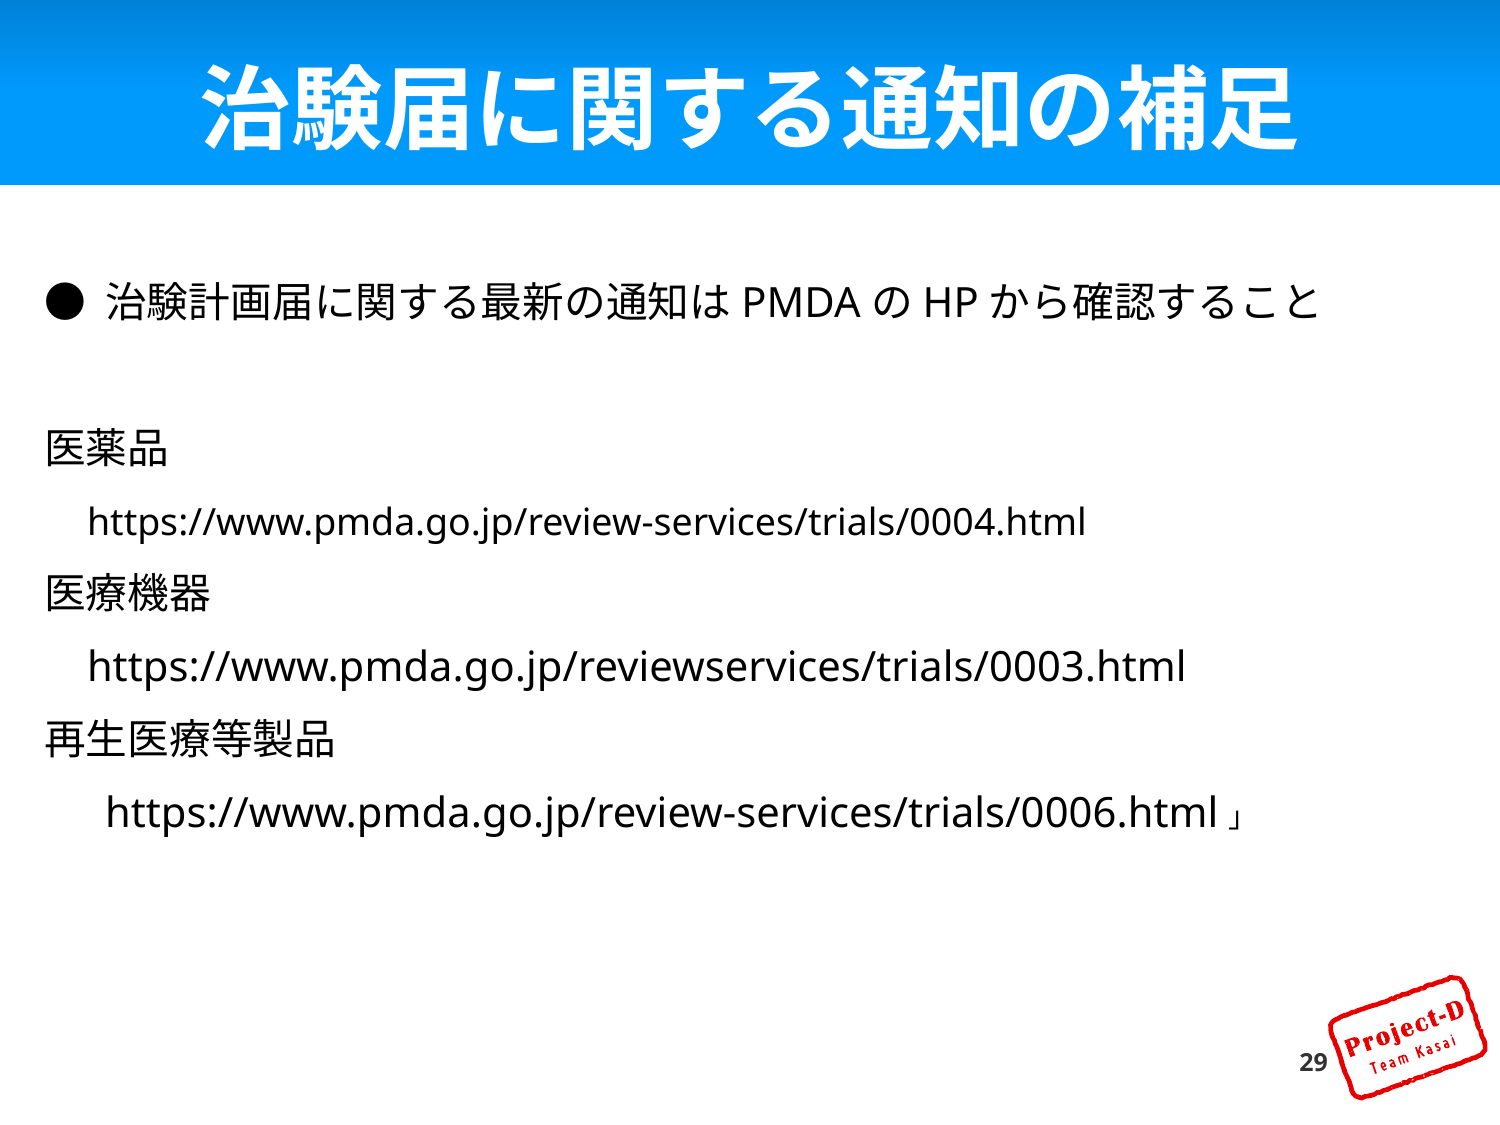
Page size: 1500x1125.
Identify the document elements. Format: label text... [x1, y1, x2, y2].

list ● 治験計画届に関する最新の通知はPMDAのHPから確認すること 医薬品 https://www.pmda.go.jp/review-services/trials/0004.html 医療機器 https://www.pmda.go.jp/reviewservices/trials/0003.html 再生医療等製品 https://www.pmda.go.jp/review-services/trials/0006.html」 [29, 255, 1500, 1053]
title 治験届に関する通知の補足 [0, 0, 1500, 185]
picture [1327, 974, 1488, 1101]
